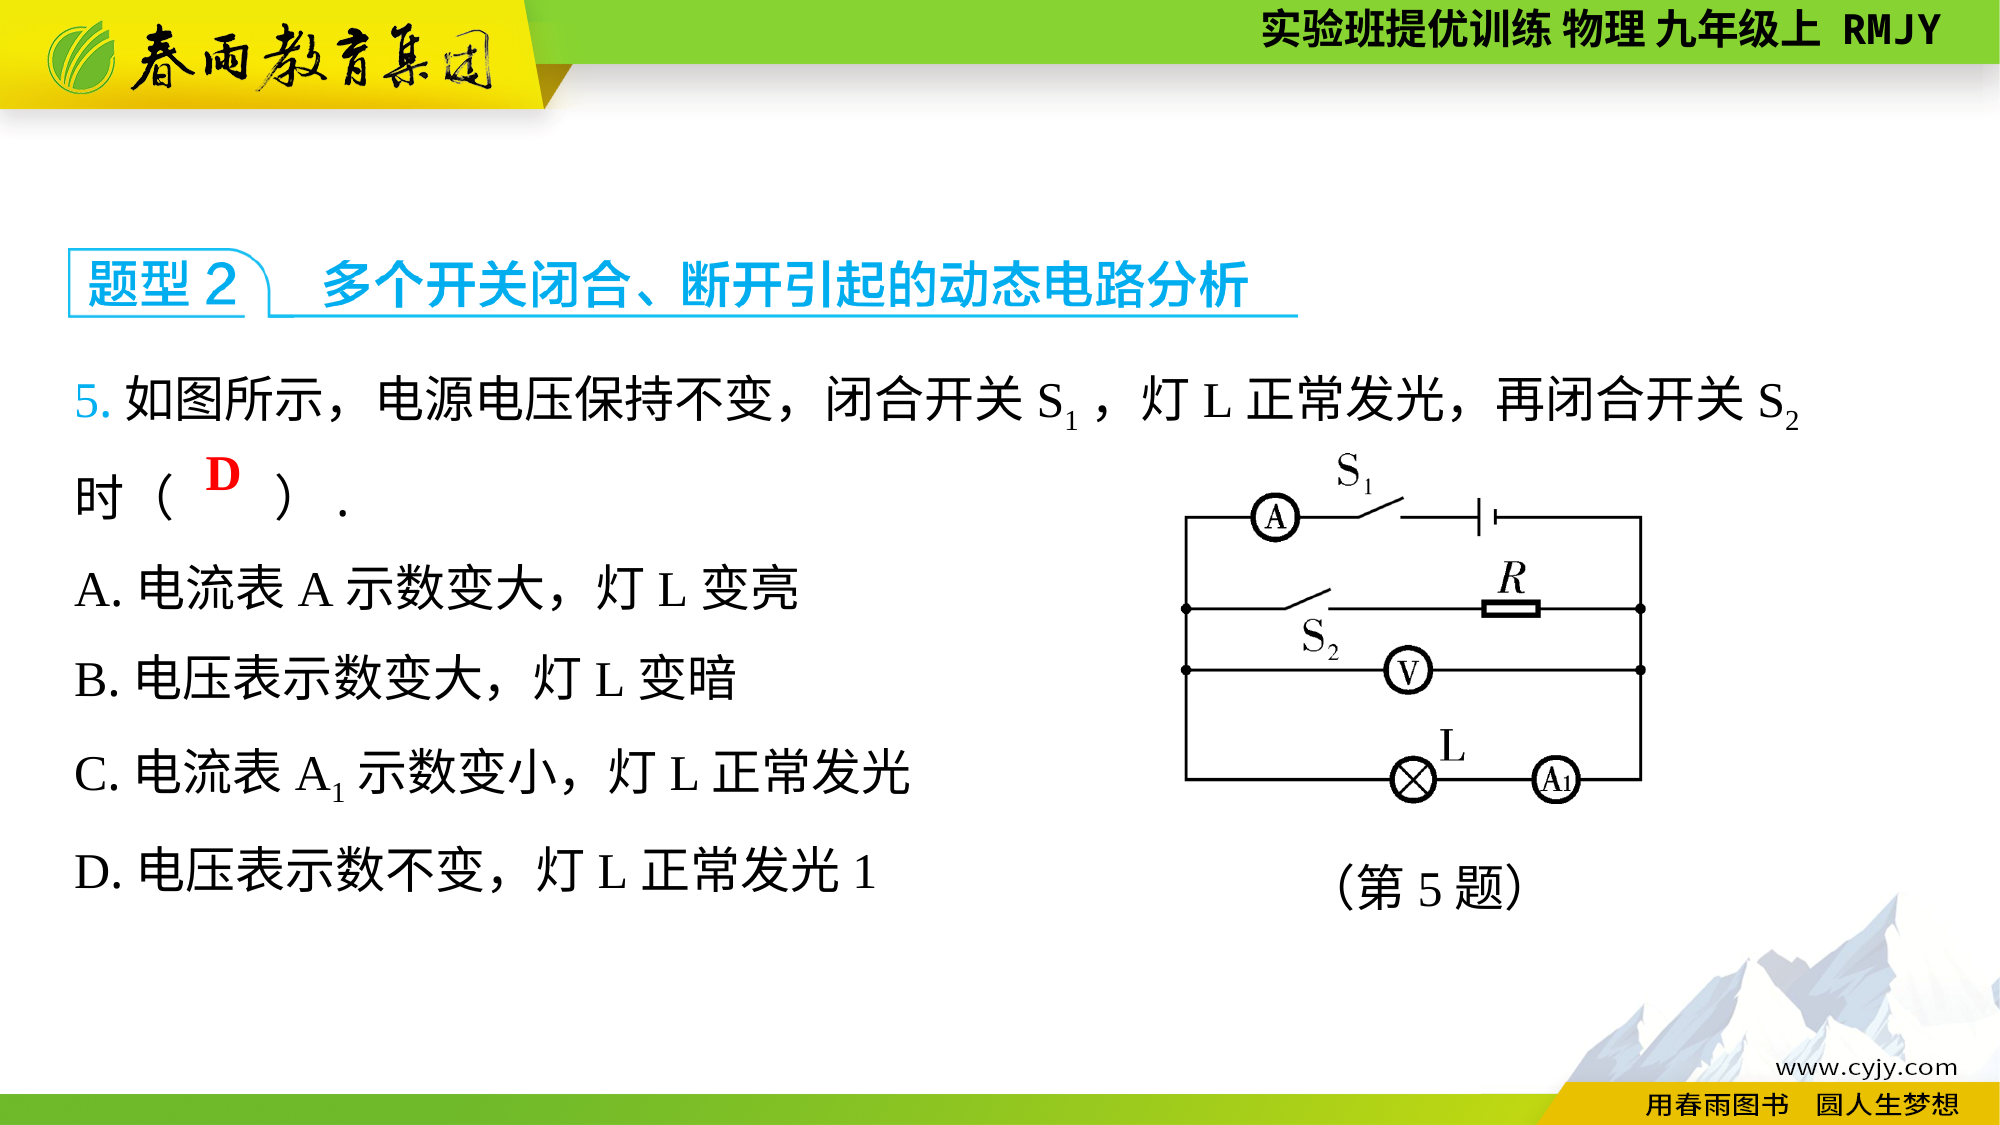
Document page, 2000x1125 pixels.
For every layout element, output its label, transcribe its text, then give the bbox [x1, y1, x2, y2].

picture [0, 0, 2000, 1125]
text_box D [190, 433, 257, 508]
text_box （第5题） [1290, 819, 1570, 924]
list 5.如图所示，电源电压保持不变，闭合开关S1，灯L正常发光，再闭合开关S2 时（ ）. A.电流表A示数变大，灯L变亮 B.电压表示数变大，灯L变暗 C.电流表A1示数变小，灯L正常发光 D.电压表示数不变，灯L正常发光1 [59, 326, 1944, 887]
